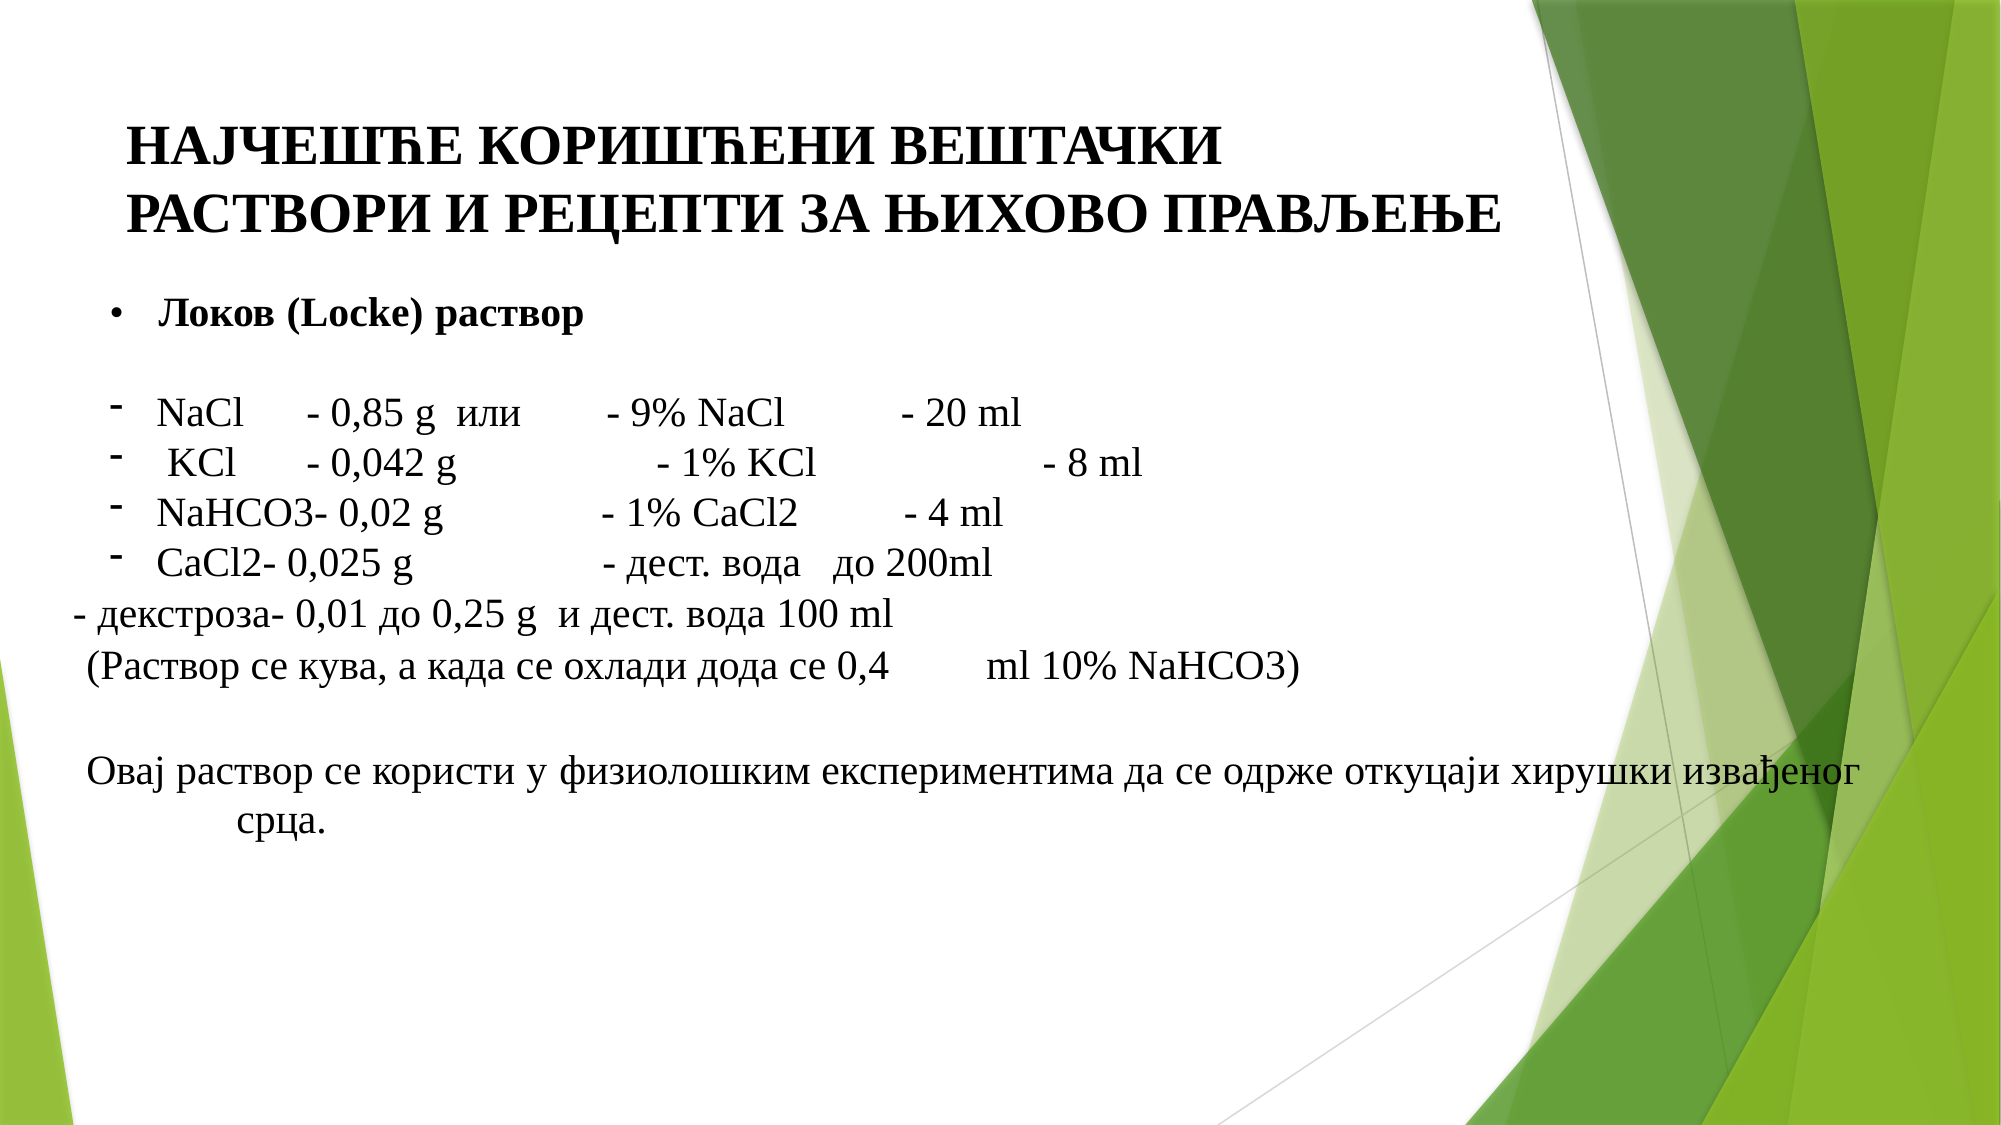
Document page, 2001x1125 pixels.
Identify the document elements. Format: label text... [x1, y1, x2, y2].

text_box • Локов (Locke) раствор NaCl - 0,85 g или - 9% NaCl - 20 ml KCl - 0,042 g - 1% KCl - 8 ml NaHCO3- 0,02 g - 1% CaCl2 - 4 ml CaCl2- 0,025 g - дест. вода до 200ml - декстроза- 0,01 до 0,25 g и дест. вода 100 ml (Раствор се кува, а када се охлади дода се 0,4 ml 10% NaHCO3) Овај раствор се користи у физиолошким експериментима да се одрже откуцаји хирушки извађеног срца. [0, 277, 1941, 1089]
title НАЈЧЕШЋЕ КОРИШЋЕНИ ВЕШТАЧКИ РАСТВОРИ И РЕЦЕПТИ ЗА ЊИХОВО ПРАВЉЕЊЕ [111, 99, 1522, 277]
